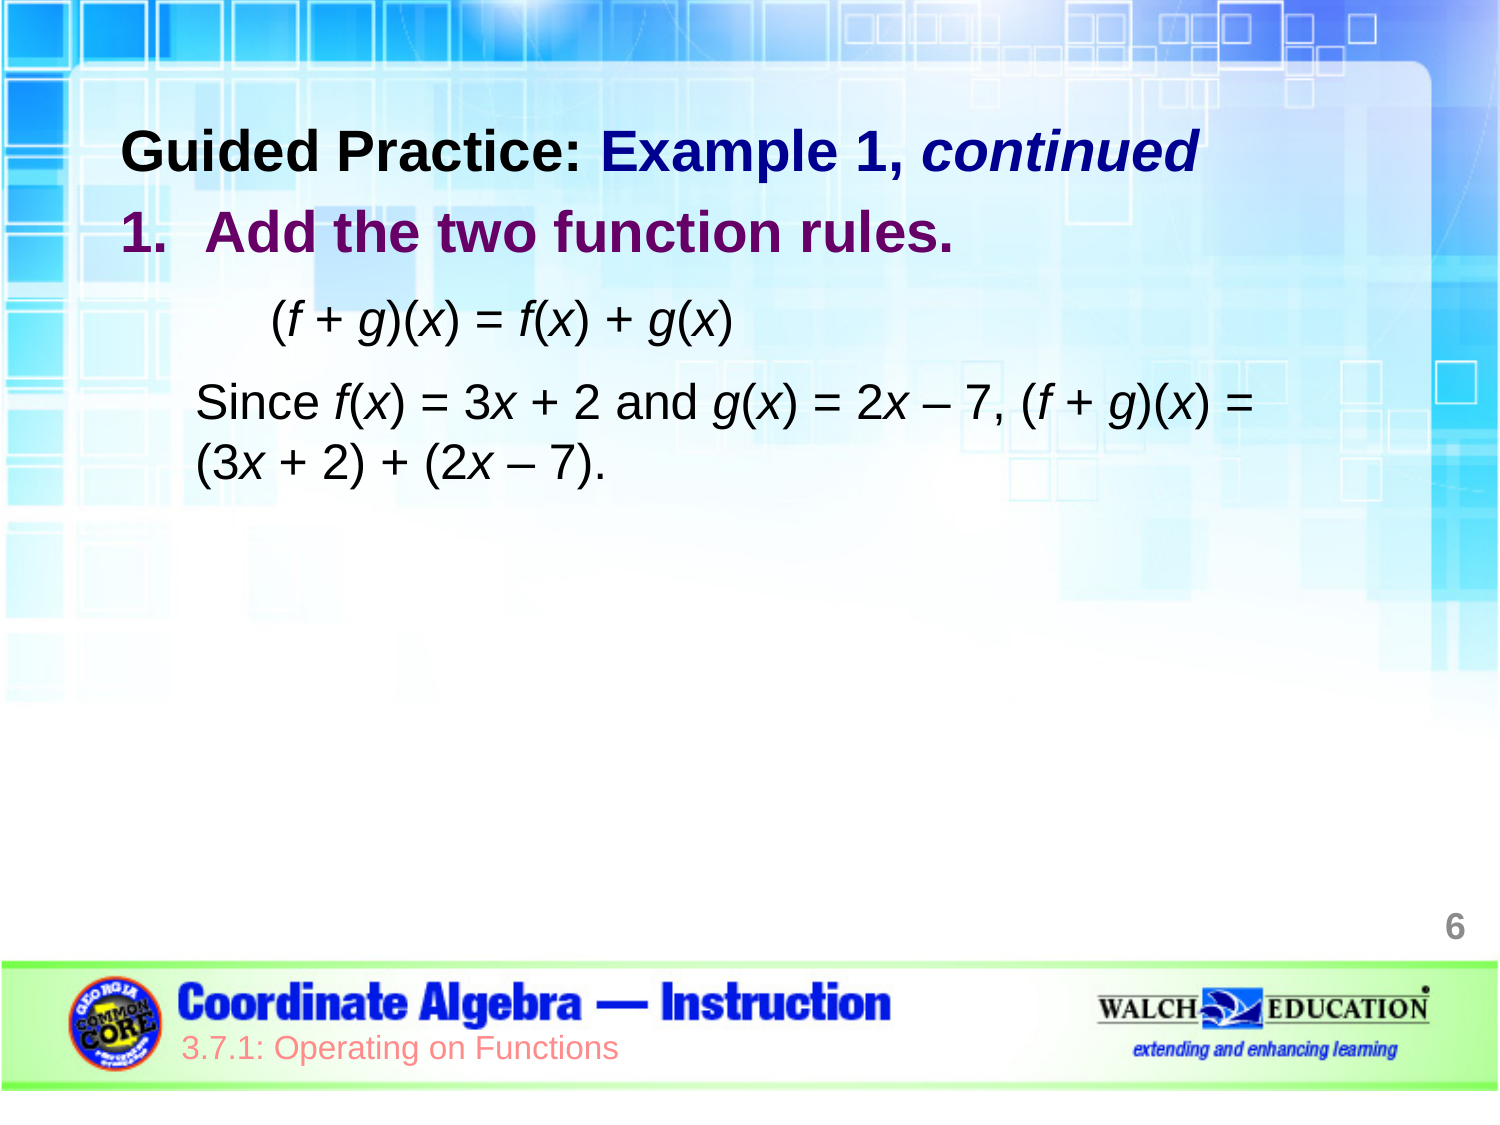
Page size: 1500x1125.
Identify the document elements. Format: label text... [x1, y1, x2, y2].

subtitle Guided Practice: Example 1, continued Add the two function rules. (f + g)(x) = f(x) + g(x) Since f(x) = 3x + 2 and g(x) = 2x – 7, (f + g)(x) = (3x + 2) + (2x – 7). [105, 105, 1393, 925]
slide_number 6 [1361, 901, 1481, 949]
picture [1, 0, 1500, 1091]
footer 3.7.1: Operating on Functions [166, 1024, 1080, 1069]
